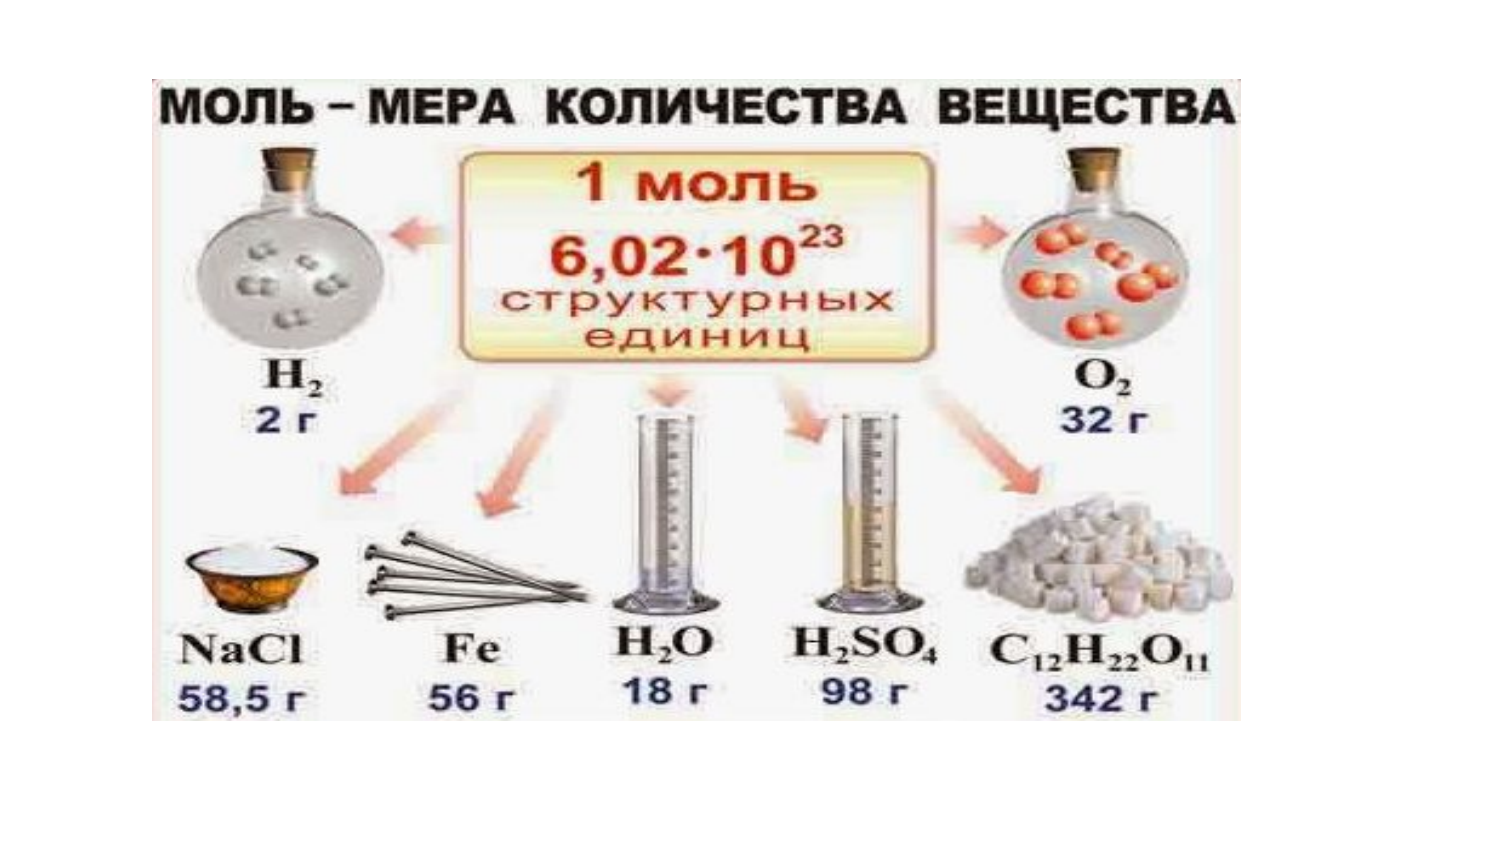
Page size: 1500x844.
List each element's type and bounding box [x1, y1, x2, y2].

picture [152, 78, 1241, 721]
